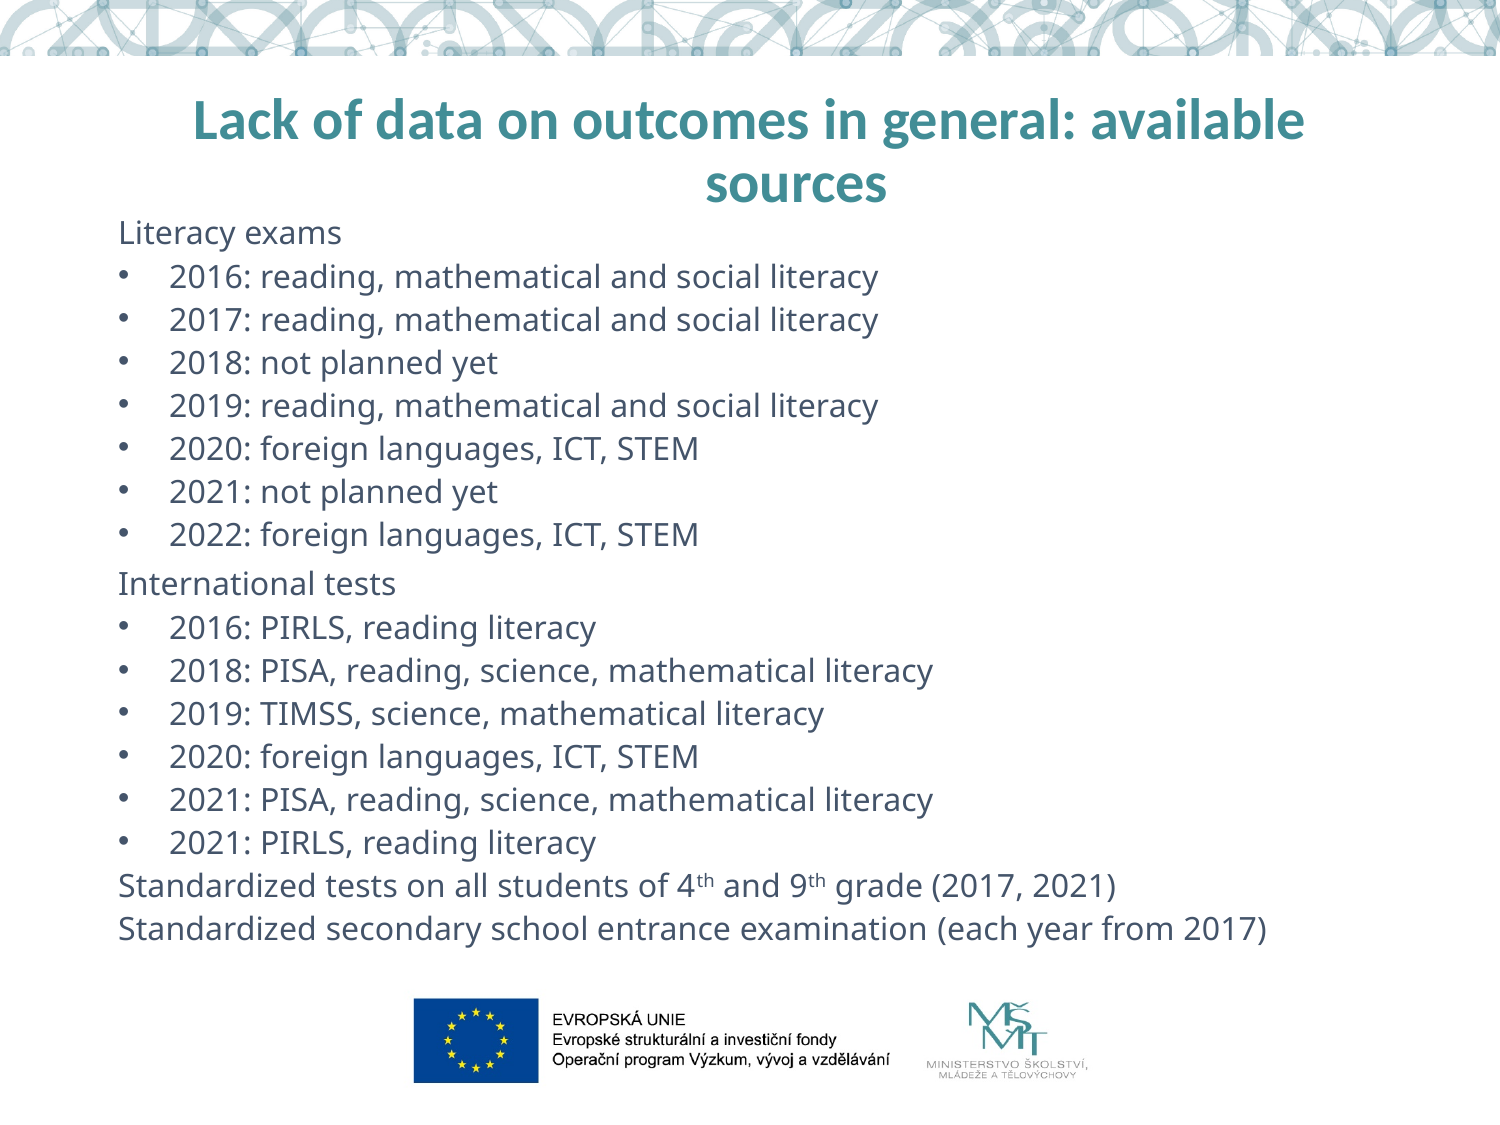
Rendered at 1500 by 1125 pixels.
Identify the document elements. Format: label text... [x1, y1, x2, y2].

list Literacy exams 2016: reading, mathematical and social literacy 2017: reading, mathematical and social literacy 2018: not planned yet 2019: reading, mathematical and social literacy 2020: foreign languages, ICT, STEM 2021: not planned yet 2022: foreign languages, ICT, STEM International tests 2016: PIRLS, reading literacy 2018: PISA, reading, science, mathematical literacy 2019: TIMSS, science, mathematical literacy 2020: foreign languages, ICT, STEM 2021: PISA, reading, science, mathematical literacy 2021: PIRLS, reading literacy Standardized tests on all students of 4th and 9th grade (2017, 2021) Standardized secondary school entrance examination (each year from 2017) [103, 208, 1397, 957]
title Lack of data on outcomes in general: available sources [103, 78, 1397, 208]
picture [0, 0, 1500, 56]
picture [371, 957, 1129, 1125]
